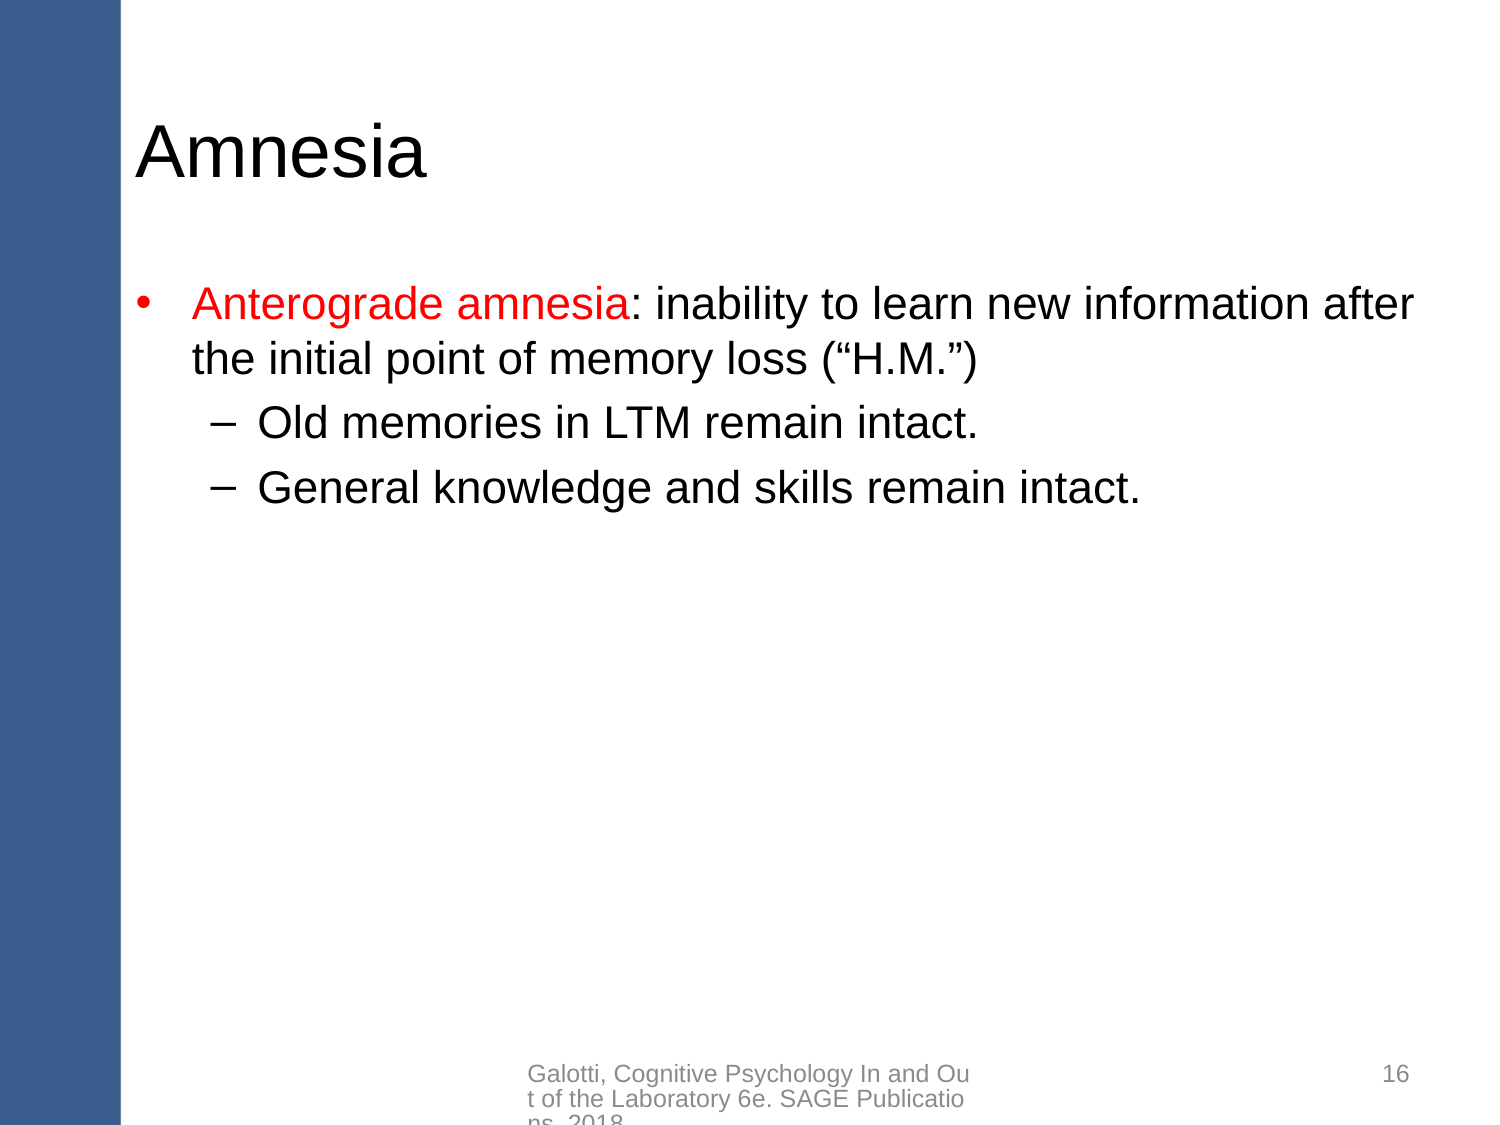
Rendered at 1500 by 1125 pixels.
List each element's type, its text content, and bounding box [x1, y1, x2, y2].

list Anterograde amnesia: inability to learn new information after the initial point of memory loss (“H.M.”) Old memories in LTM remain intact. General knowledge and skills remain intact. [120, 266, 1471, 1009]
footer Galotti, Cognitive Psychology In and Out of the Laboratory 6e. SAGE Publications, 2018. [512, 1042, 988, 1103]
picture [0, 0, 1500, 1125]
title Amnesia [120, 69, 1471, 225]
slide_number 16 [1074, 1042, 1425, 1103]
